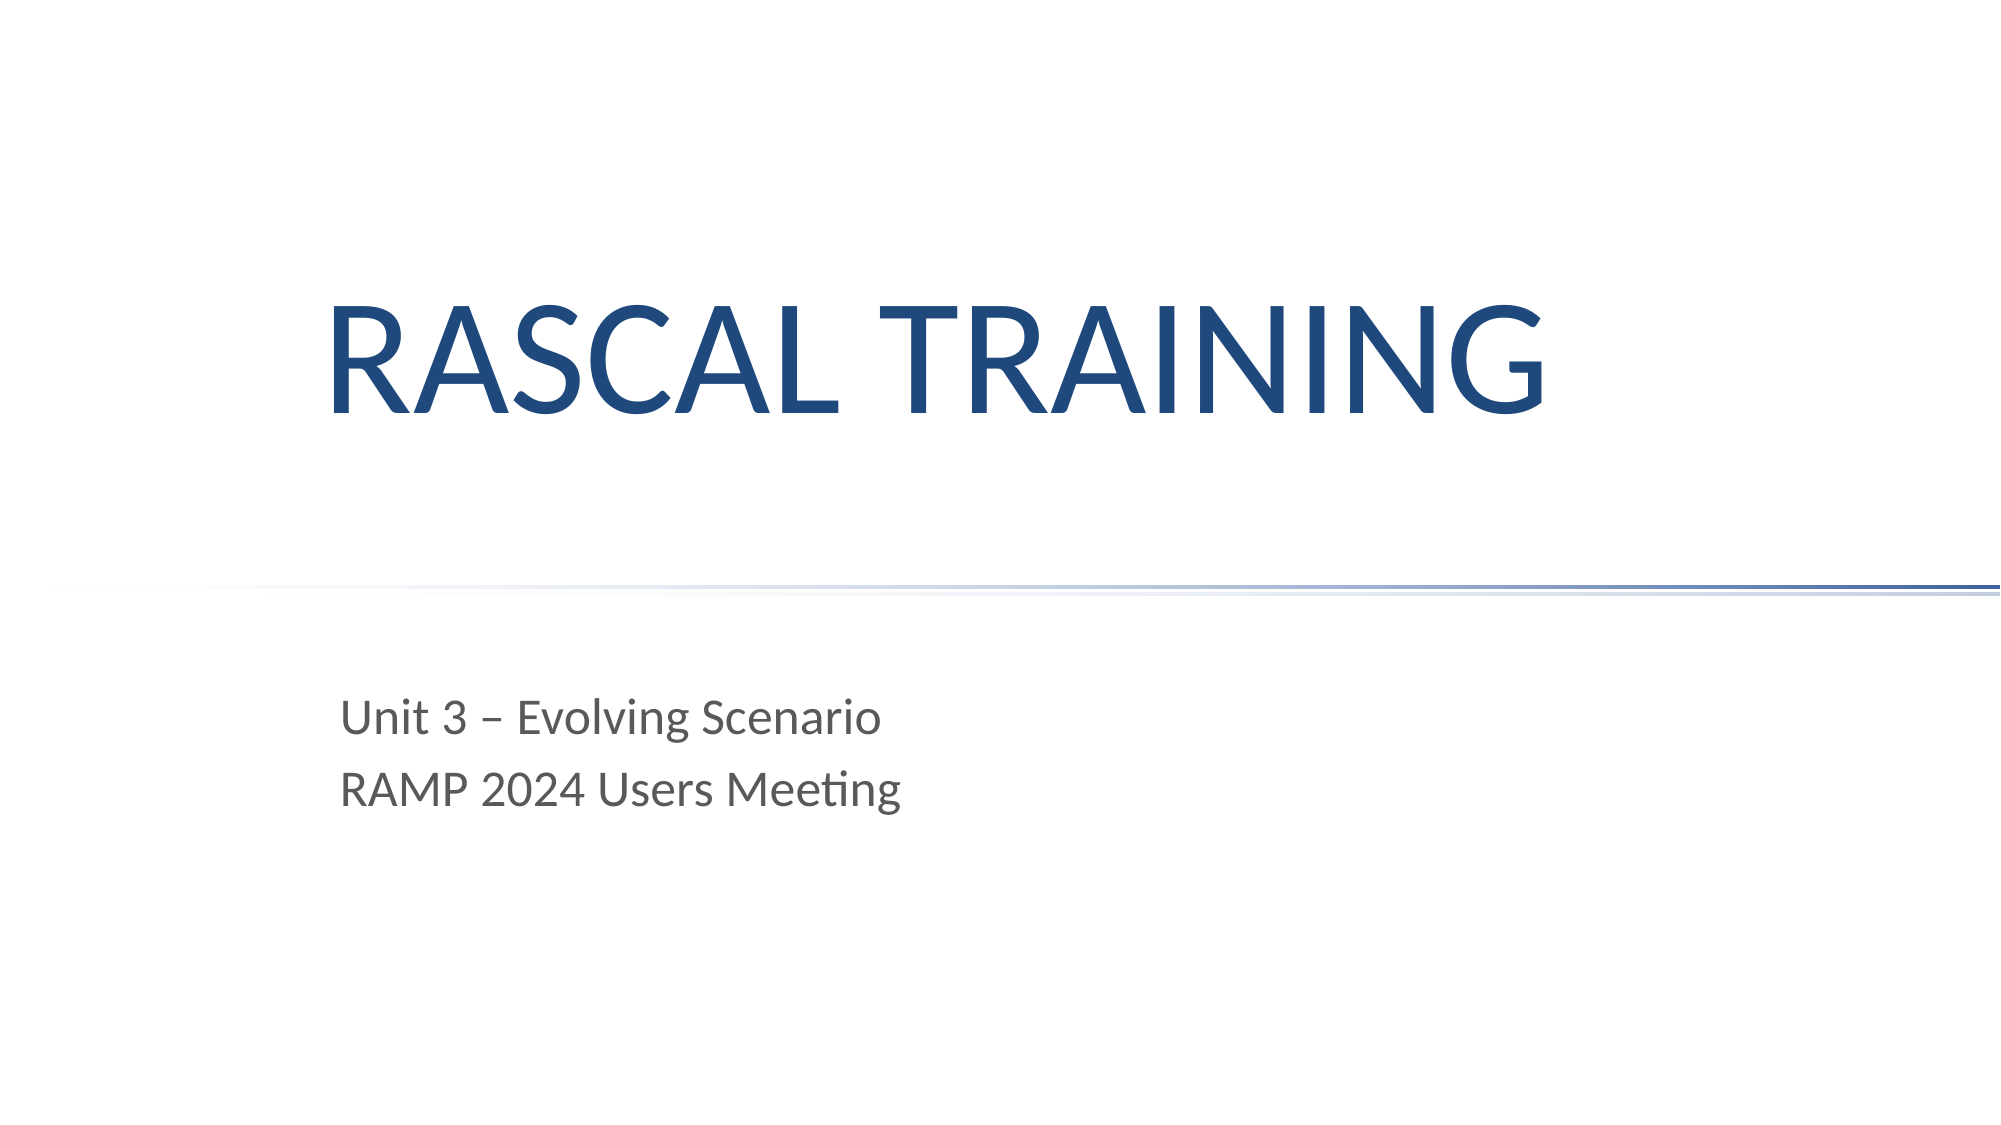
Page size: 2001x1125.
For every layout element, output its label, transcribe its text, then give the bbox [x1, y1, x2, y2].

title RASCAL Training [307, 241, 1658, 455]
list Unit 3 – Evolving Scenario RAMP 2024 Users Meeting [324, 675, 1663, 889]
